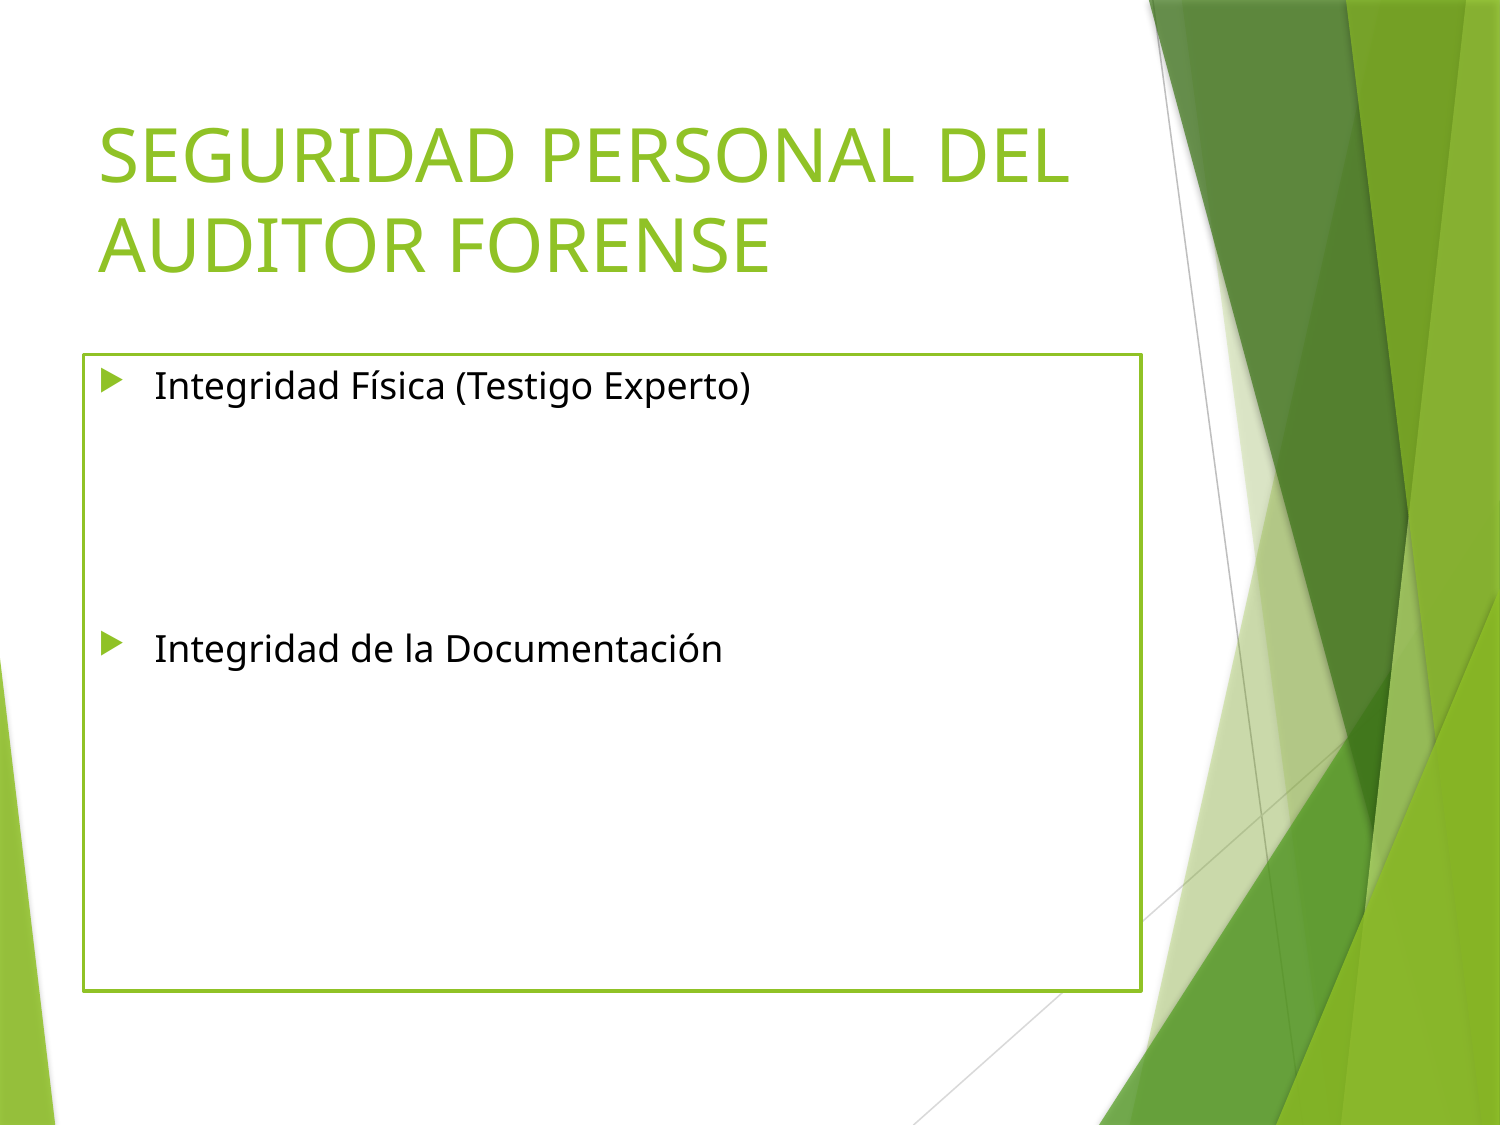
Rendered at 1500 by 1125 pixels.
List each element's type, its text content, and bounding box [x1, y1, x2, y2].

list Integridad Física (Testigo Experto) Integridad de la Documentación [82, 353, 1143, 993]
title SEGURIDAD PERSONAL DEL AUDITOR FORENSE [83, 99, 1141, 317]
